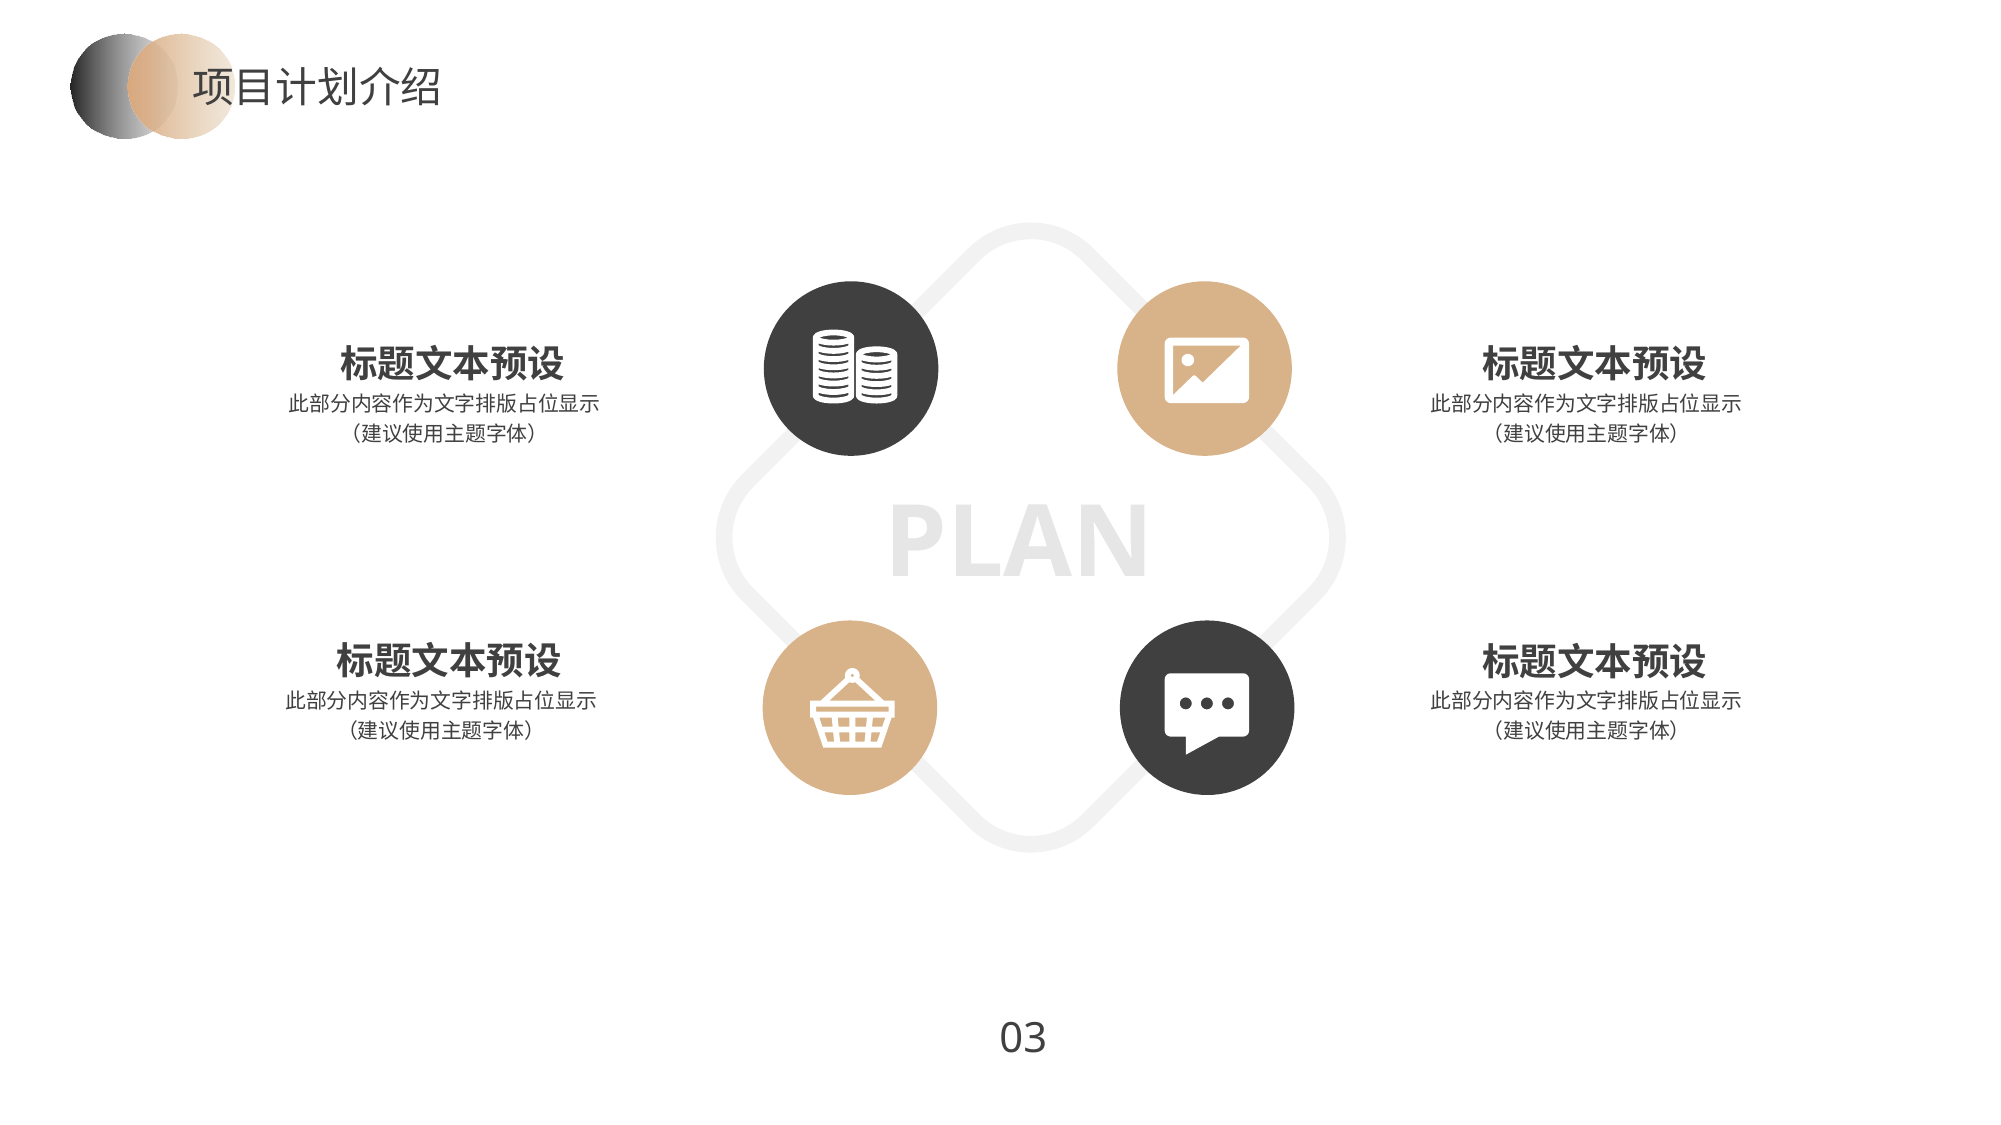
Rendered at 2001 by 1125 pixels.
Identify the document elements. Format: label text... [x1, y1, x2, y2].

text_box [1416, 316, 1773, 434]
text_box [69, 32, 152, 140]
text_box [271, 613, 628, 731]
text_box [1416, 613, 1773, 731]
text_box [126, 32, 225, 140]
text_box 项目计划介绍 [177, 53, 712, 118]
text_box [762, 281, 1295, 796]
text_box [274, 316, 631, 434]
text_box 03 [984, 1003, 1077, 1069]
